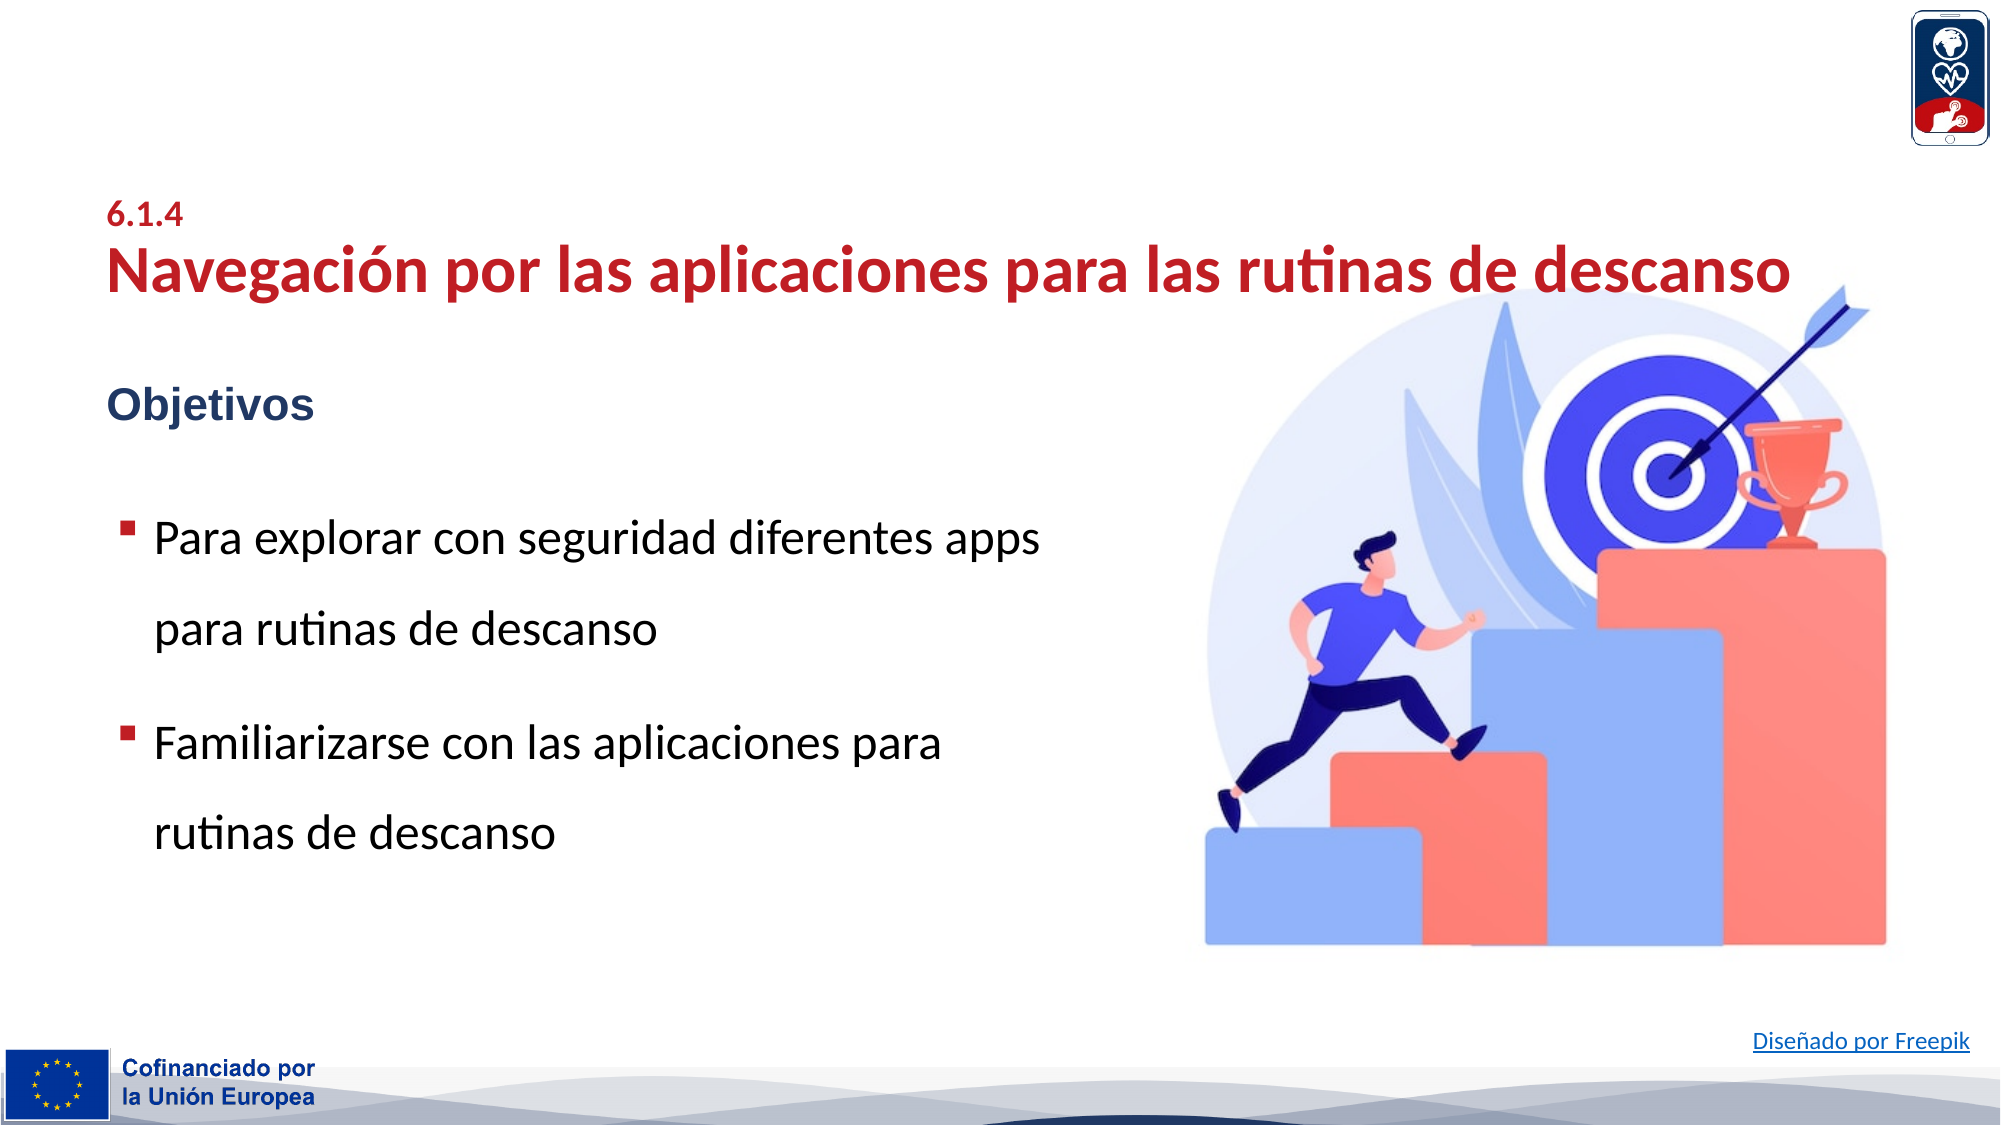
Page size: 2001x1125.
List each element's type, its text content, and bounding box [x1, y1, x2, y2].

picture [0, 1044, 2001, 1125]
picture [1093, 177, 1999, 1054]
picture [1911, 10, 1990, 146]
text_box Diseñado por Freepik [984, 1016, 1985, 1062]
list Objetivos [91, 354, 938, 437]
list Para explorar con seguridad diferentes apps para rutinas de descanso Familiarizarse con las aplicaciones para rutinas de descanso [101, 467, 1076, 960]
title 6.1.4 Navegación por las aplicaciones para las rutinas de descanso [91, 177, 1093, 324]
